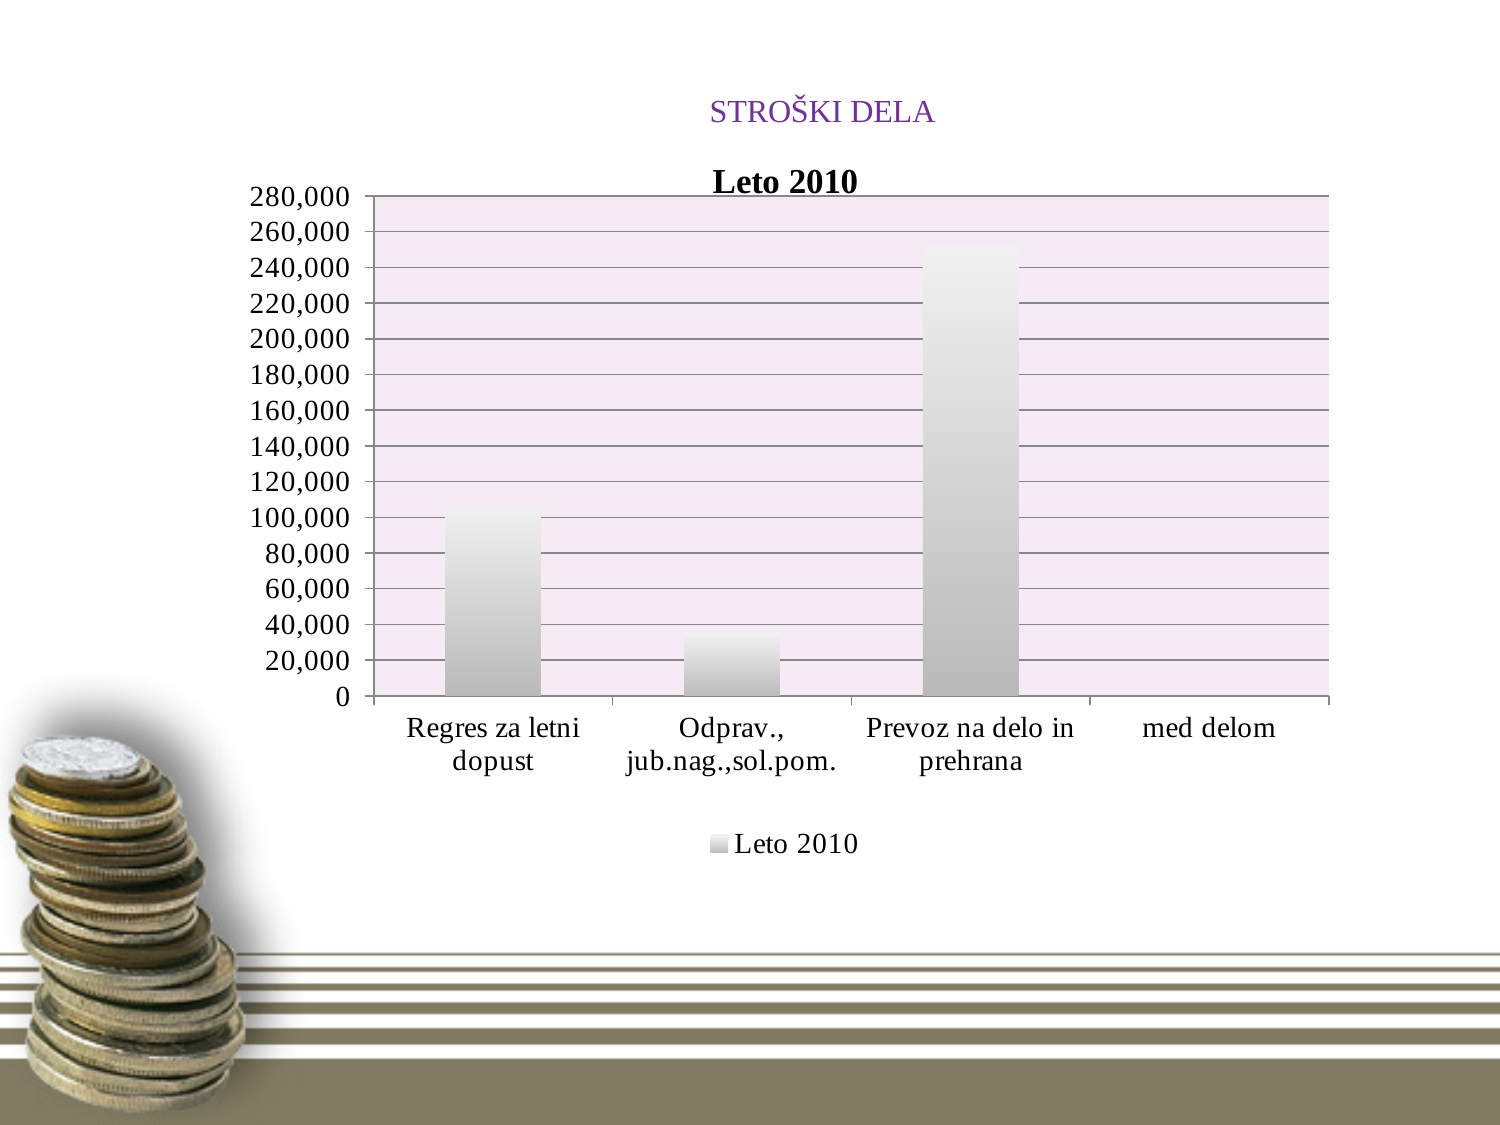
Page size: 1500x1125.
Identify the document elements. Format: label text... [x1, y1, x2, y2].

picture [0, 0, 1500, 1125]
title STROŠKI DELA [257, 81, 1388, 200]
chart [187, 128, 1384, 868]
